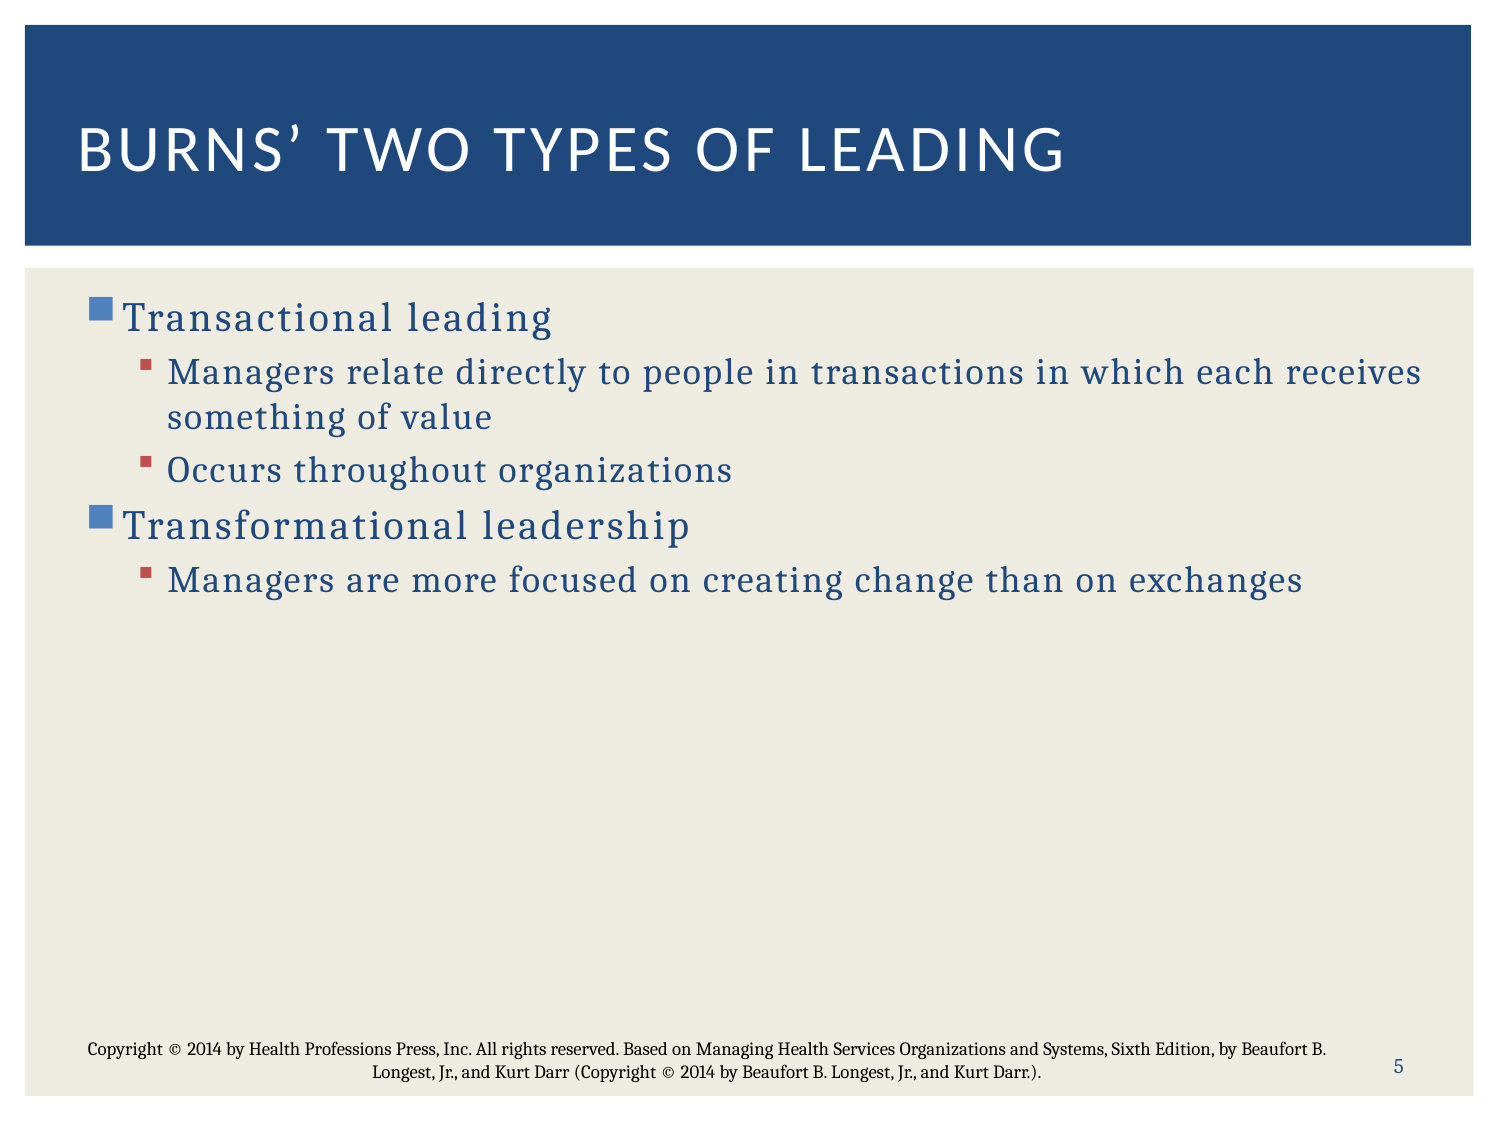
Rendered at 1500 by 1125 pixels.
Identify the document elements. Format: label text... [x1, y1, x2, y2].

list Transactional leading Managers relate directly to people in transactions in which each receives something of value Occurs throughout organizations Transformational leadership Managers are more focused on creating change than on exchanges [62, 281, 1442, 1005]
slide_number 5 [1349, 1041, 1448, 1089]
title Burns’ Two types of leading [62, 58, 1438, 232]
